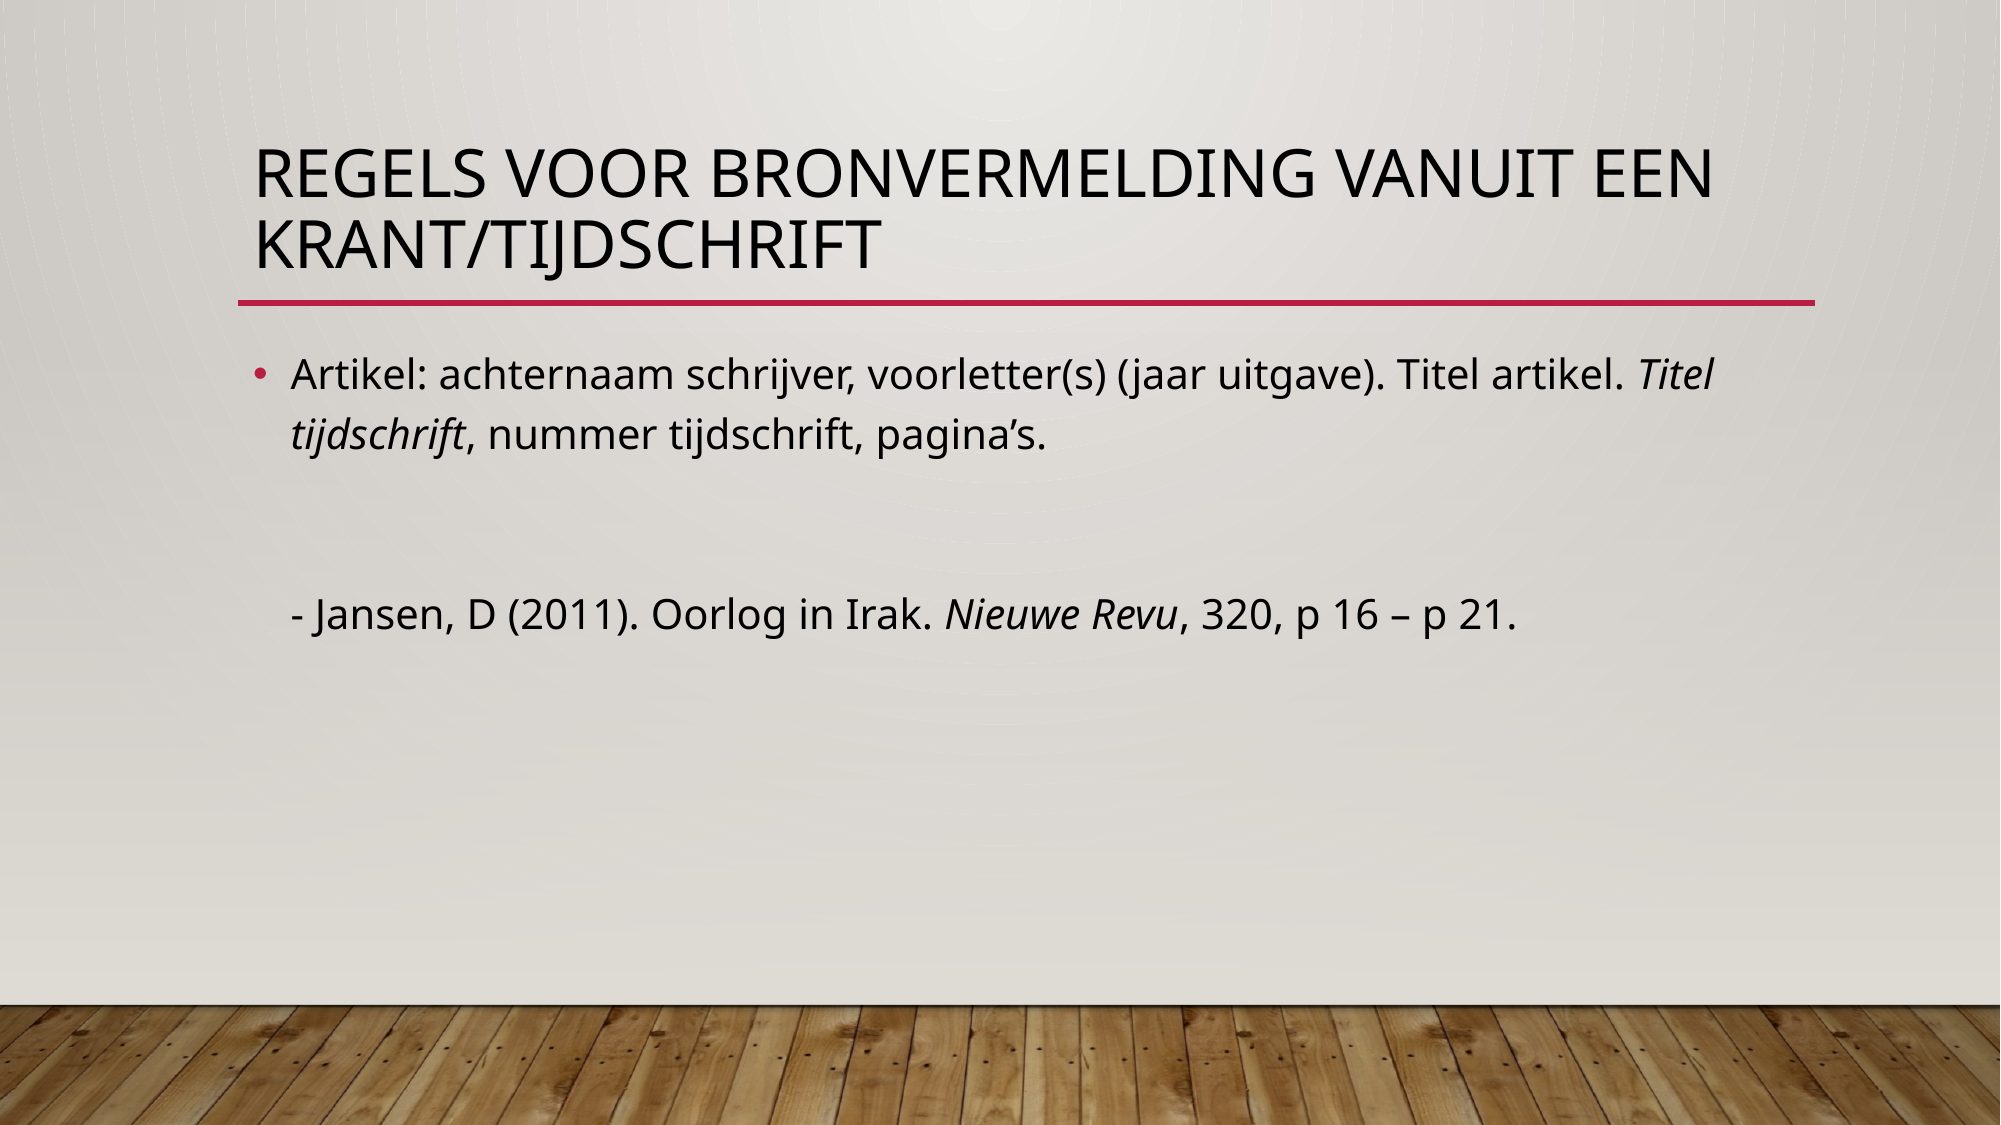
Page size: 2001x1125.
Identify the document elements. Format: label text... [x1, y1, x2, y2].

picture [0, 1005, 2000, 1125]
list Artikel: achternaam schrijver, voorletter(s) (jaar uitgave). Titel artikel. Titel tijdschrift, nummer tijdschrift, pagina’s. - Jansen, D (2011). Oorlog in Irak. Nieuwe Revu, 320, p 16 – p 21. [238, 330, 1814, 897]
title Regels voor bronvermelding vanuit een krant/tijdschrift [238, 131, 1814, 305]
